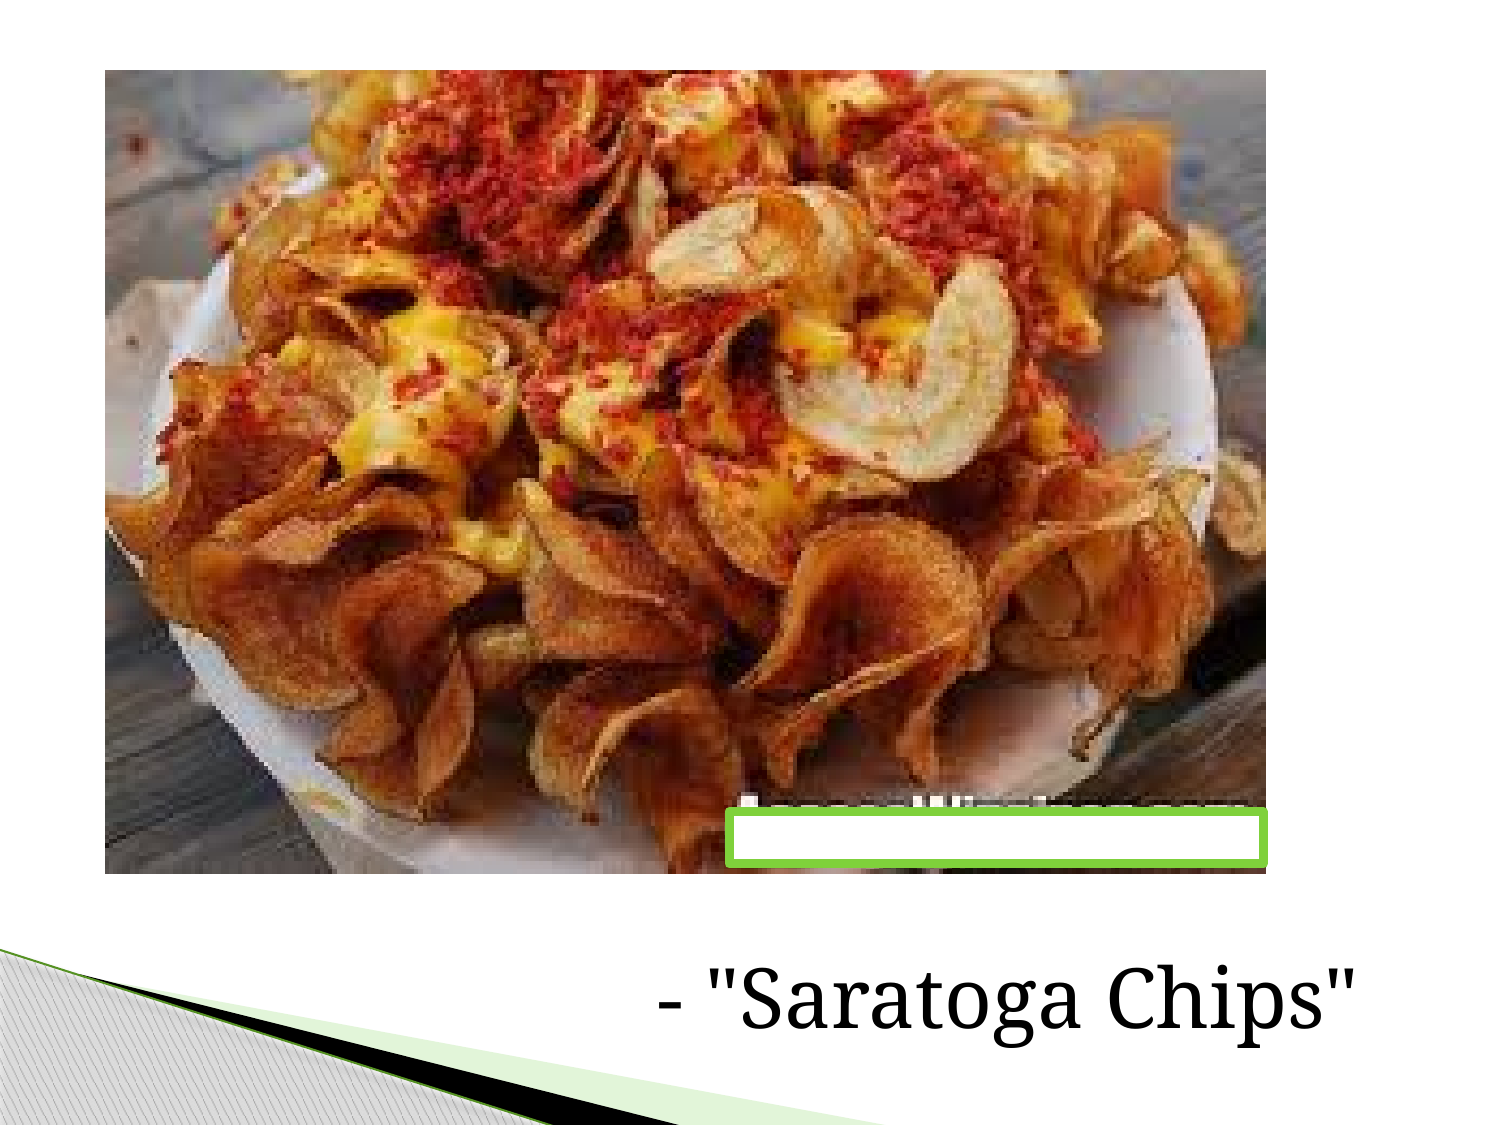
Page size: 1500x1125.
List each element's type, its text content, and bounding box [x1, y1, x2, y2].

picture [105, 70, 1266, 874]
text_box - "Saratoga Chips" [643, 937, 1396, 1053]
